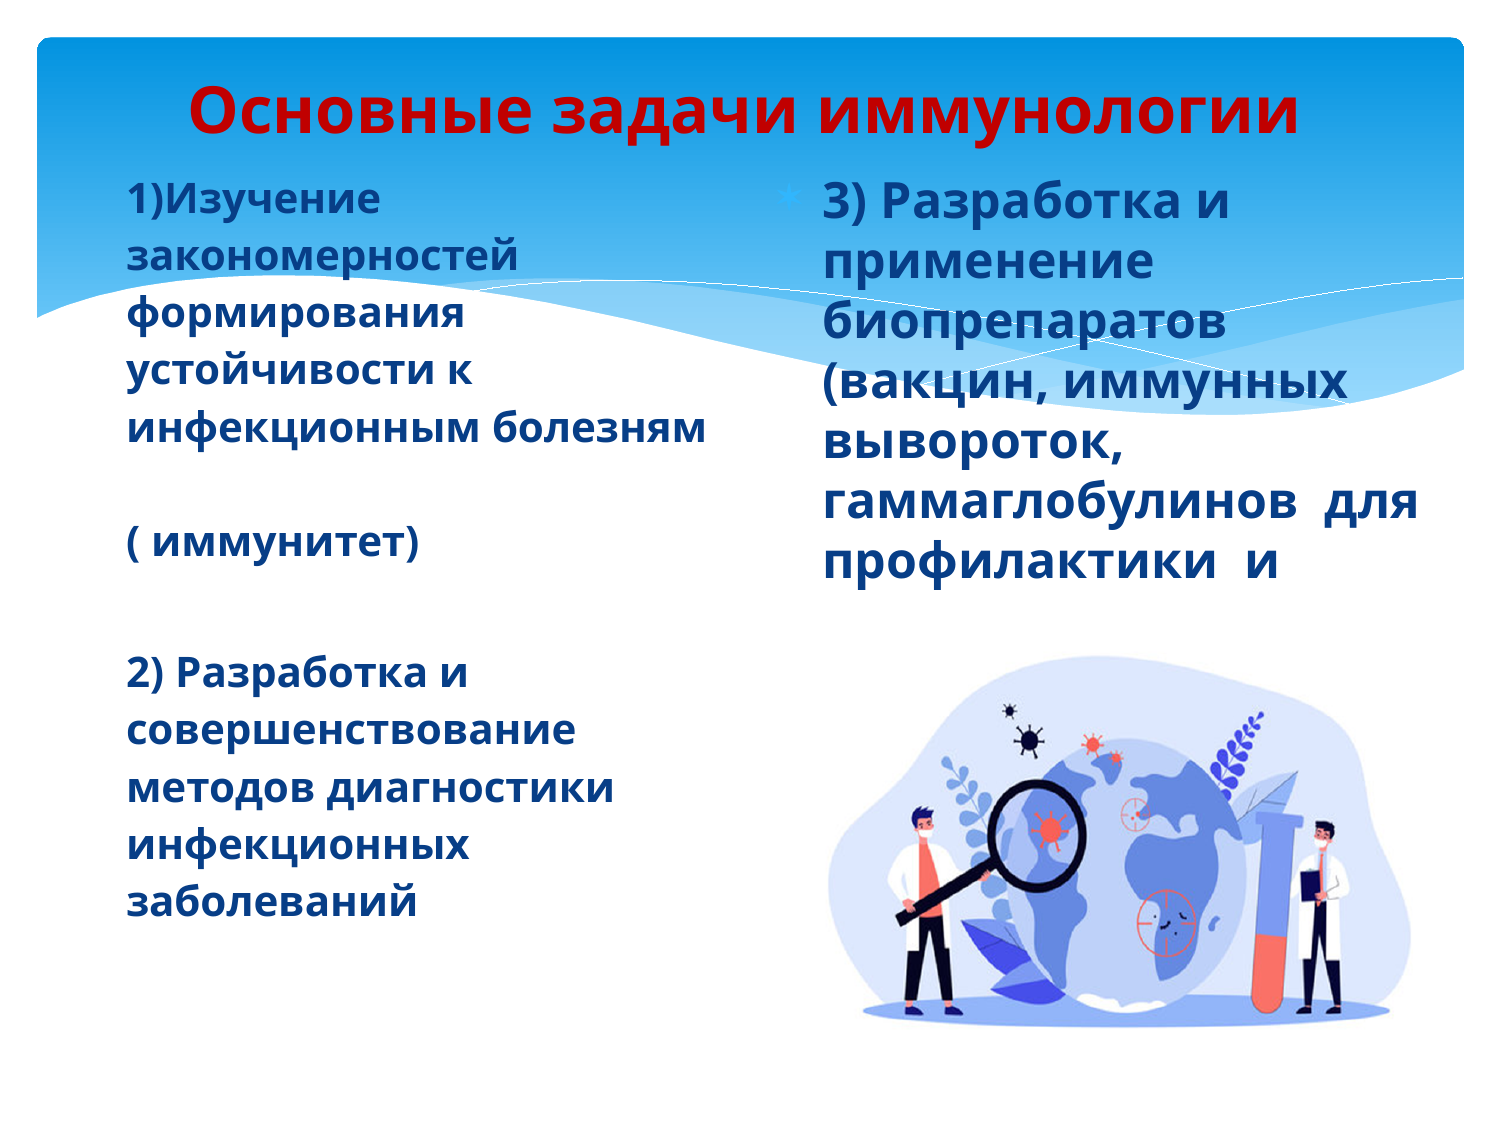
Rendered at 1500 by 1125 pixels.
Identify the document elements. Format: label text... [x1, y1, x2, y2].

list 1)Изучение закономерностей формирования устойчивости к инфекционным болезням ( иммунитет) 2) Разработка и совершенствование методов диагностики инфекционных заболеваний [111, 160, 738, 1005]
picture [796, 597, 1436, 1083]
list 3) Разработка и применение биопрепаратов (вакцин, иммунных вывороток, гаммаглобулинов для профилактики и лечения инфекционных болезней животных. [761, 160, 1471, 1005]
title Основные задачи иммунологии [64, 55, 1425, 161]
